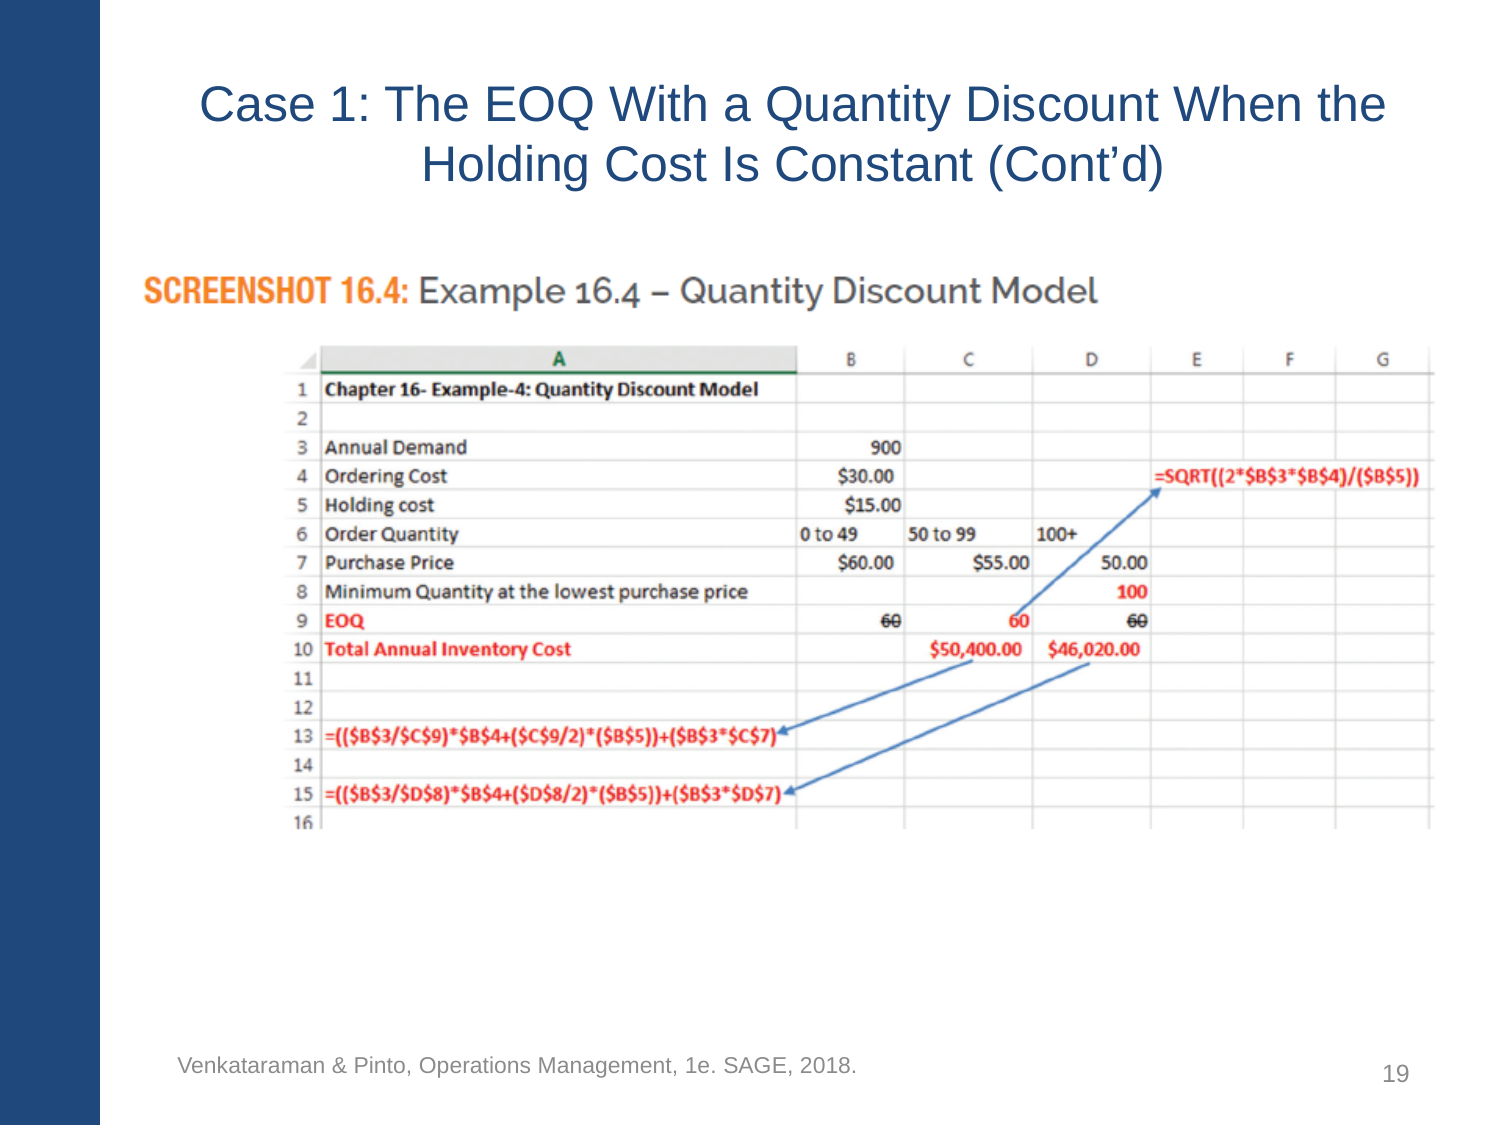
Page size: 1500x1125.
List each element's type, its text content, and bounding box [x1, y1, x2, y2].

slide_number 19 [1350, 1042, 1425, 1103]
footer Venkataraman & Pinto, Operations Management, 1e. SAGE, 2018. [162, 1042, 1313, 1103]
picture [135, 255, 1487, 881]
title Case 1: The EOQ With a Quantity Discount When the Holding Cost Is Constant (Cont’d) [162, 37, 1425, 225]
